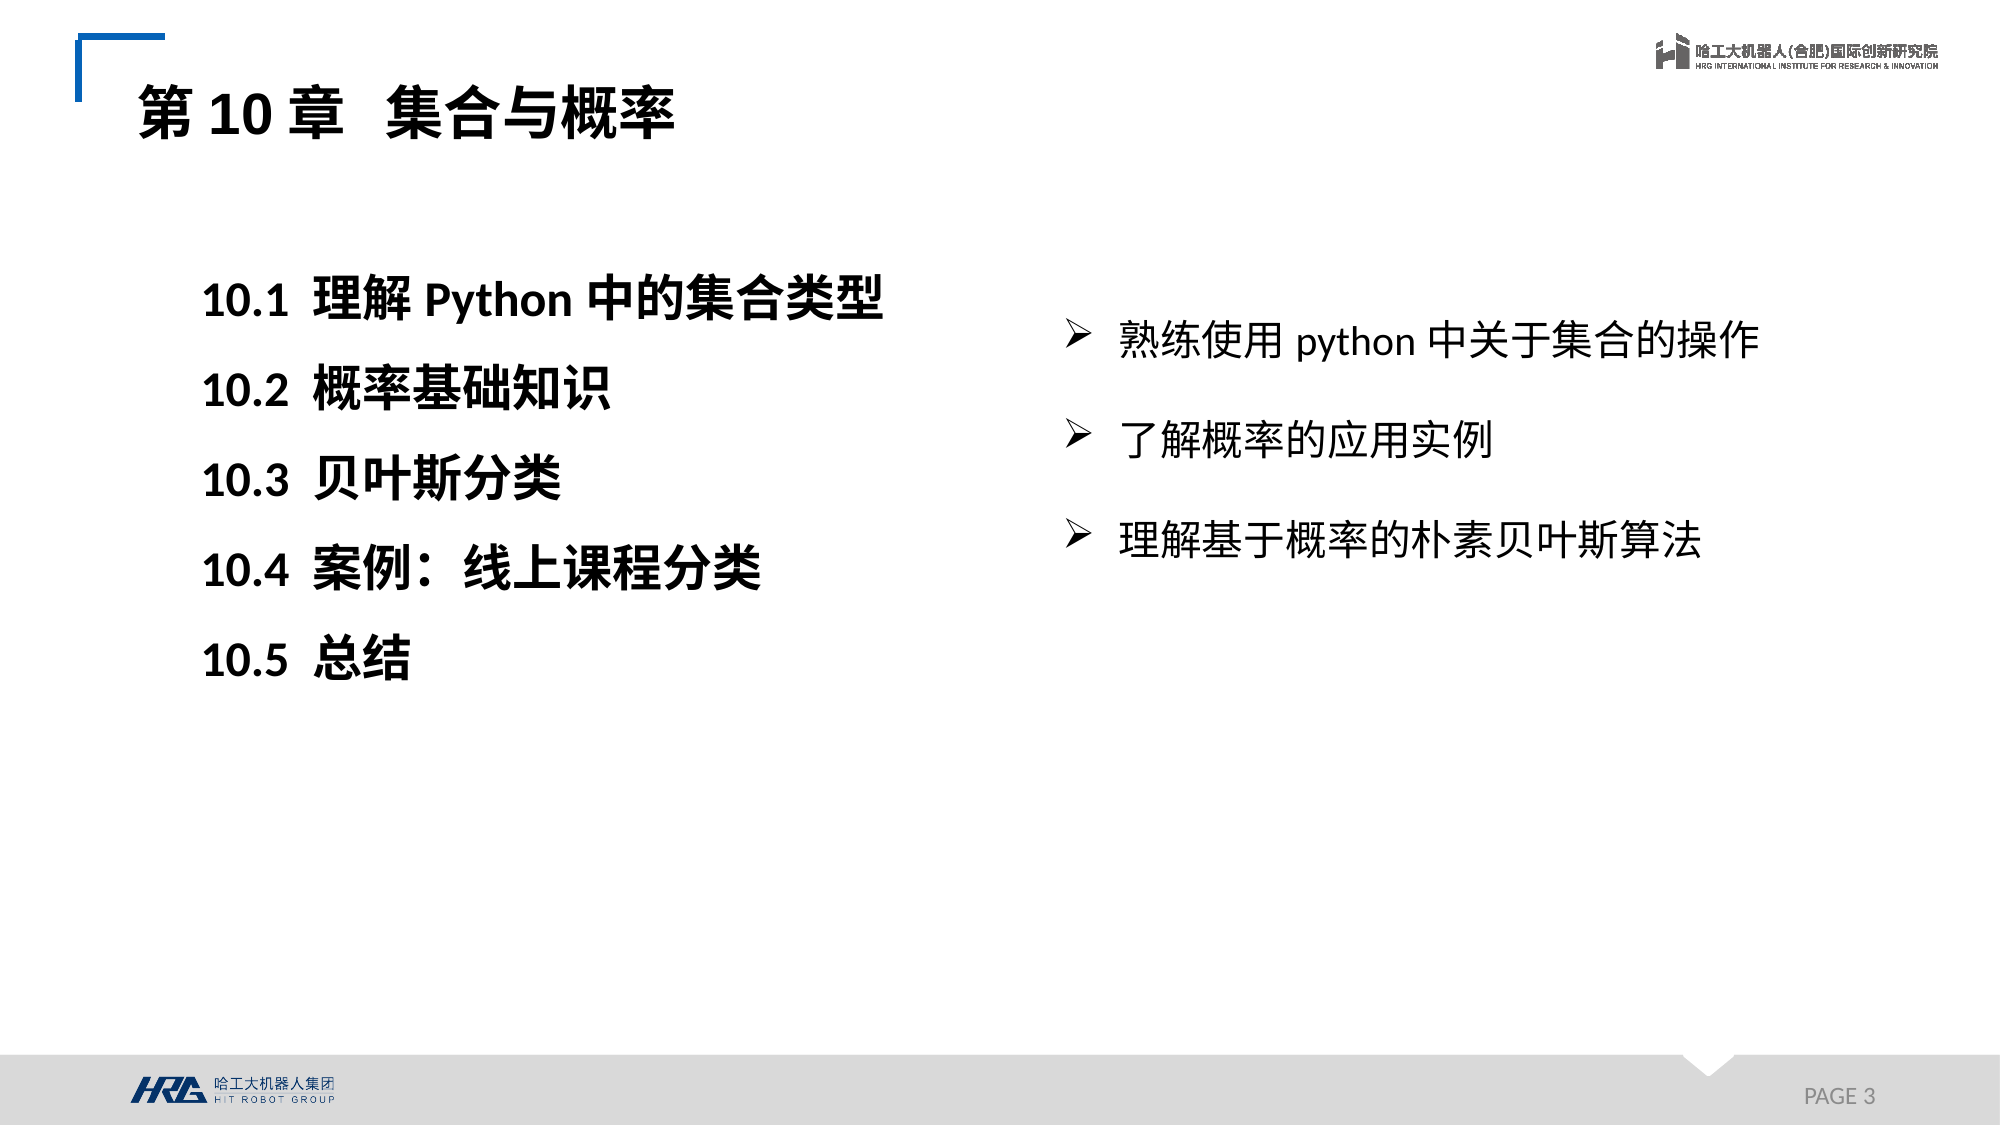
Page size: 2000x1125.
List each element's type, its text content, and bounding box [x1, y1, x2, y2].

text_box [0, 1054, 2000, 1125]
picture [130, 1076, 334, 1104]
text_box 第10章 集合与概率 [121, 69, 953, 154]
text_box 10.1 理解Python中的集合类型 10.2 概率基础知识 10.3 贝叶斯分类 10.4 案例：线上课程分类 10.5 总结 [185, 229, 1121, 784]
picture [1609, 0, 1977, 177]
text_box 熟练使用python中关于集合的操作 了解概率的应用实例 理解基于概率的朴素贝叶斯算法 [1047, 306, 1804, 572]
